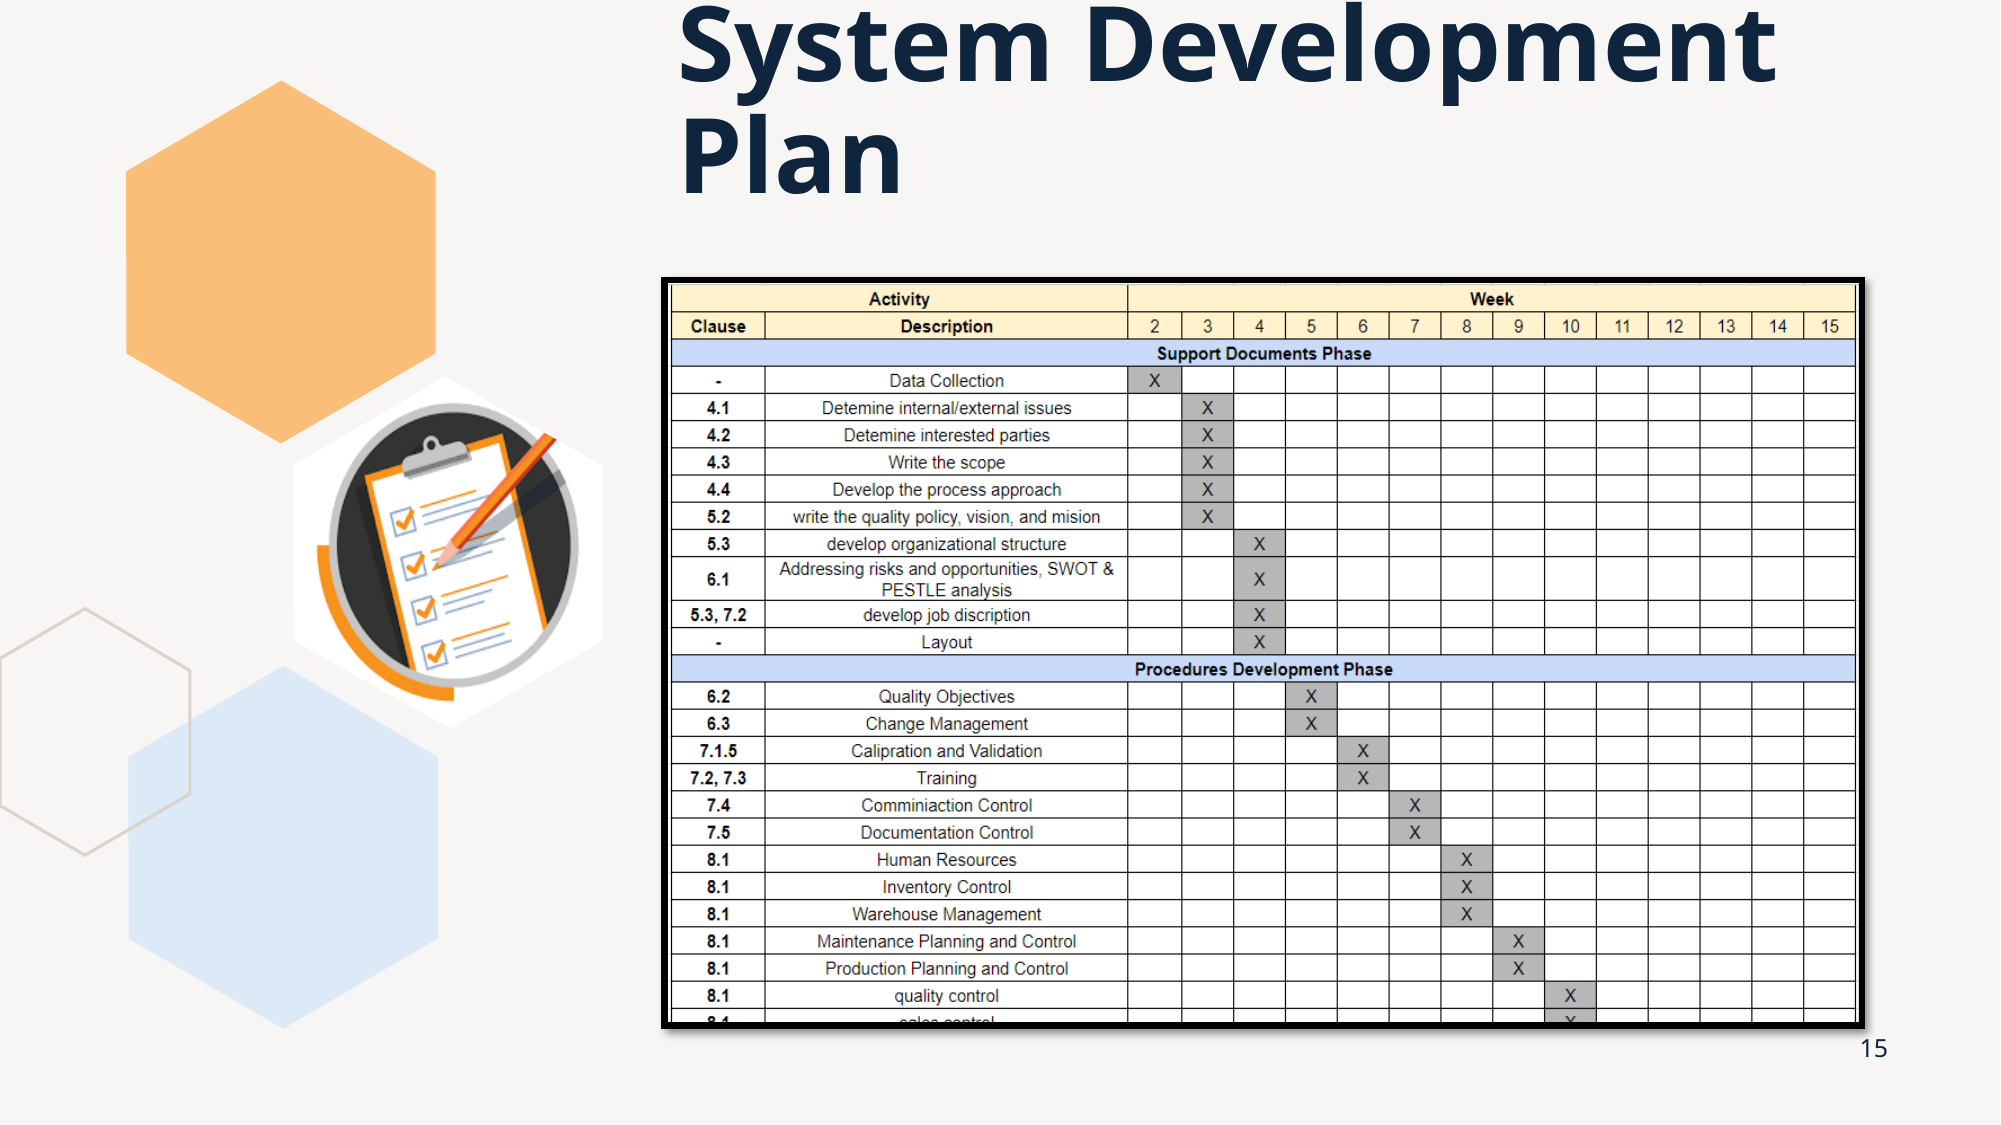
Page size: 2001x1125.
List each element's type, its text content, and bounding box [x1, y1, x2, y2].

picture [667, 282, 1859, 1023]
slide_number 15 [1836, 1020, 1912, 1080]
title System Development Plan [662, 6, 1854, 224]
picture [293, 376, 603, 729]
